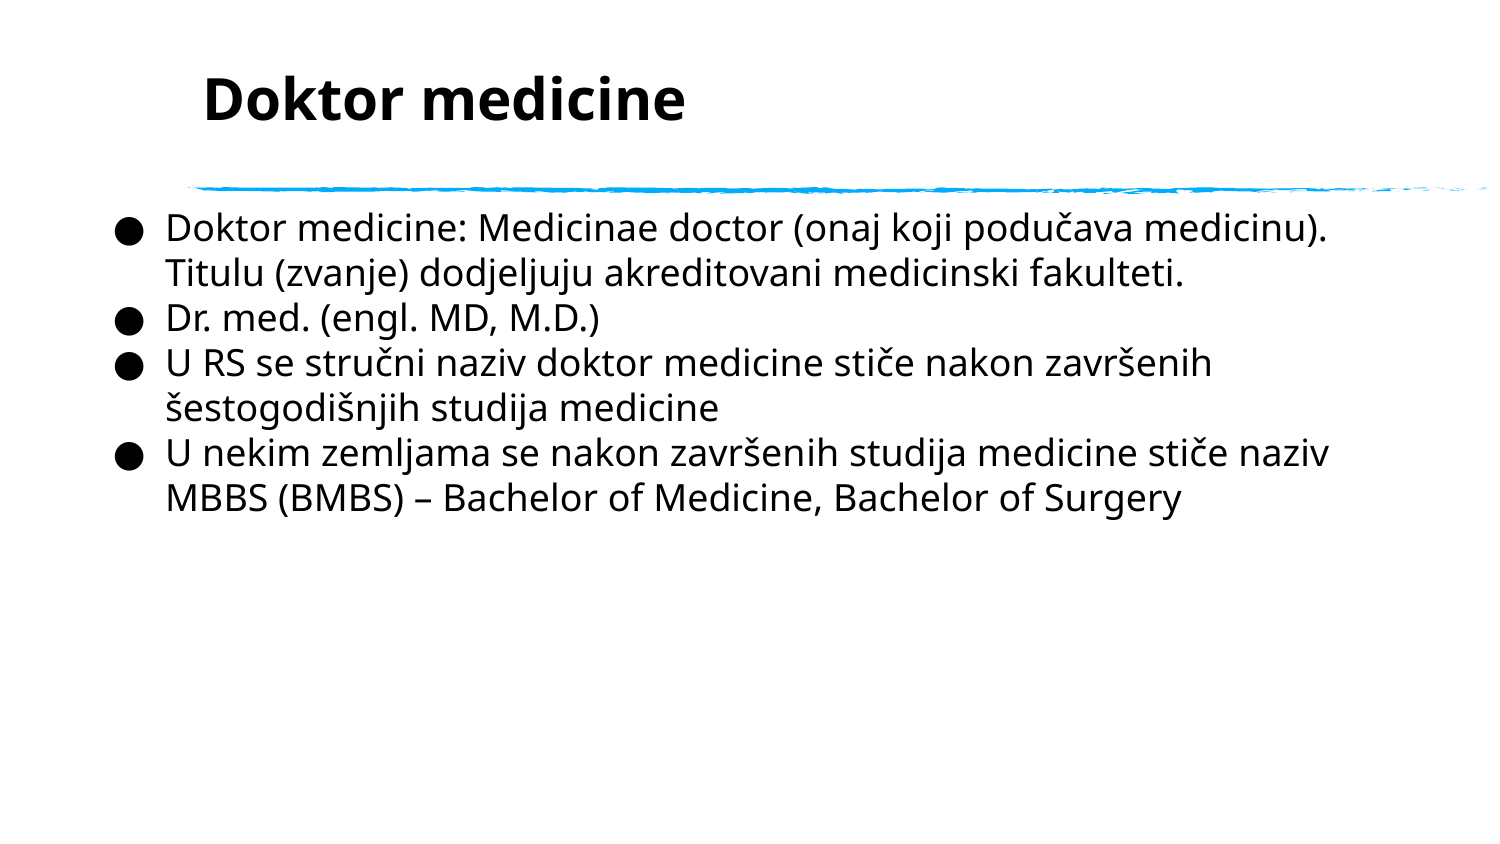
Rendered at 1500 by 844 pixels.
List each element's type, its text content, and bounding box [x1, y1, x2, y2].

list Doktor medicine: Medicinae doctor (onaj koji podučava medicinu). Titulu (zvanje) dodjeljuju akreditovani medicinski fakulteti. Dr. med. (engl. MD, M.D.) U RS se stručni naziv doktor medicine stiče nakon završenih šestogodišnjih studija medicine U nekim zemljama se nakon završenih studija medicine stiče naziv MBBS (BMBS) – Bachelor of Medicine, Bachelor of Surgery [75, 189, 1425, 777]
picture [1408, 187, 1432, 191]
picture [1435, 187, 1466, 192]
title Doktor medicine [187, 33, 1313, 160]
